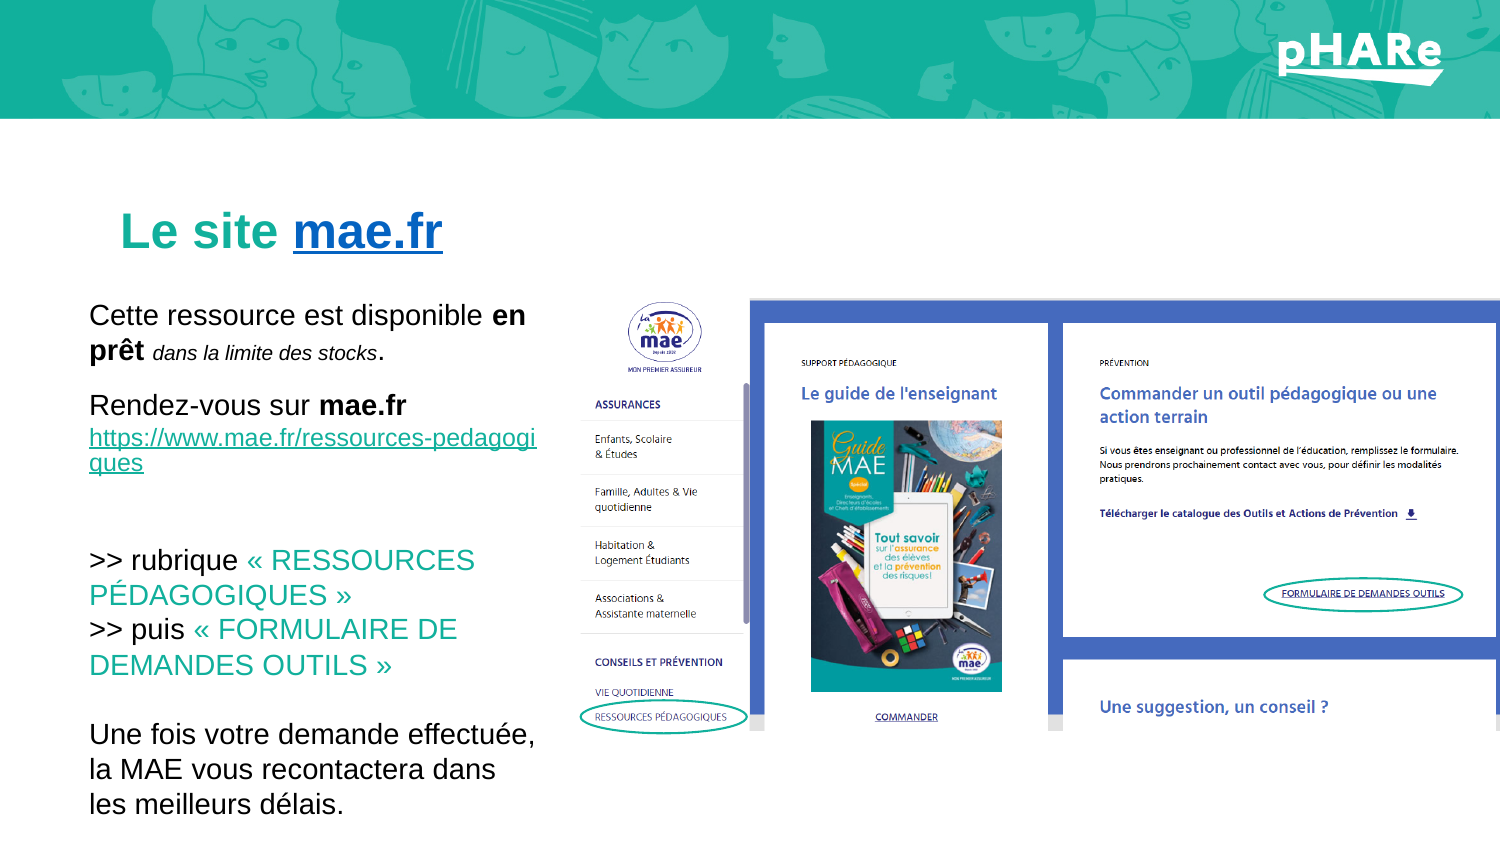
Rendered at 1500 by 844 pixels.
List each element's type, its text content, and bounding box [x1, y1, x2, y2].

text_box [580, 298, 1500, 734]
text_box Le site mae.fr [105, 173, 1488, 292]
picture [0, 0, 1500, 119]
text_box Cette ressource est disponible en prêt dans la limite des stocks. Rendez-vous sur mae.fr https://www.mae.fr/ressources-pedagogiques >> rubrique « RESSOURCES PÉDAGOGIQUES » >> puis « FORMULAIRE DE DEMANDES OUTILS » Une fois votre demande effectuée, la MAE vous recontactera dans les meilleurs délais. [74, 288, 557, 799]
text_box [105, 315, 1399, 738]
